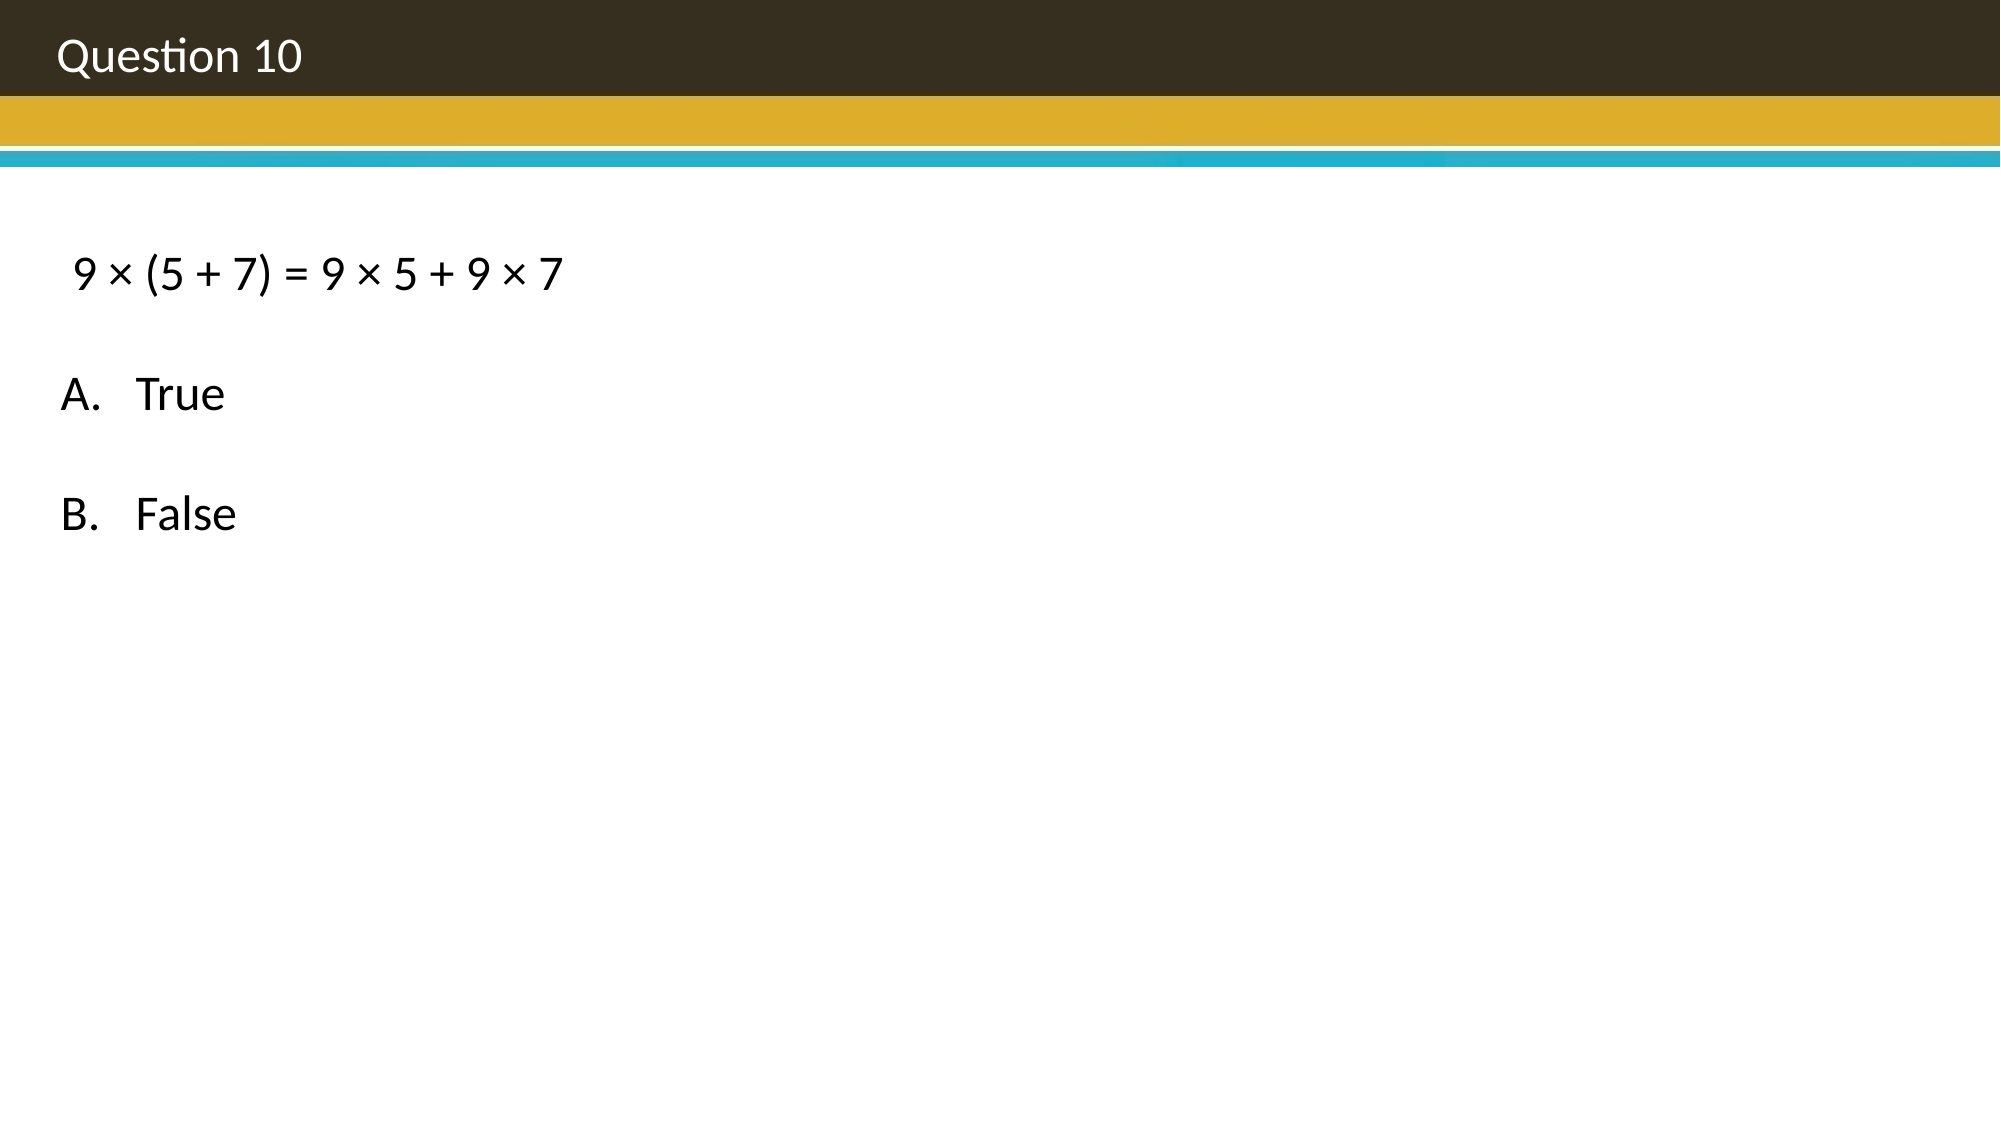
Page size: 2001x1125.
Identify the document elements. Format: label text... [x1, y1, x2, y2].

text_box 9 × (5 + 7) = 9 × 5 + 9 × 7 True False [45, 233, 1782, 909]
text_box Question 10 [41, 14, 318, 90]
picture [0, 0, 2000, 167]
